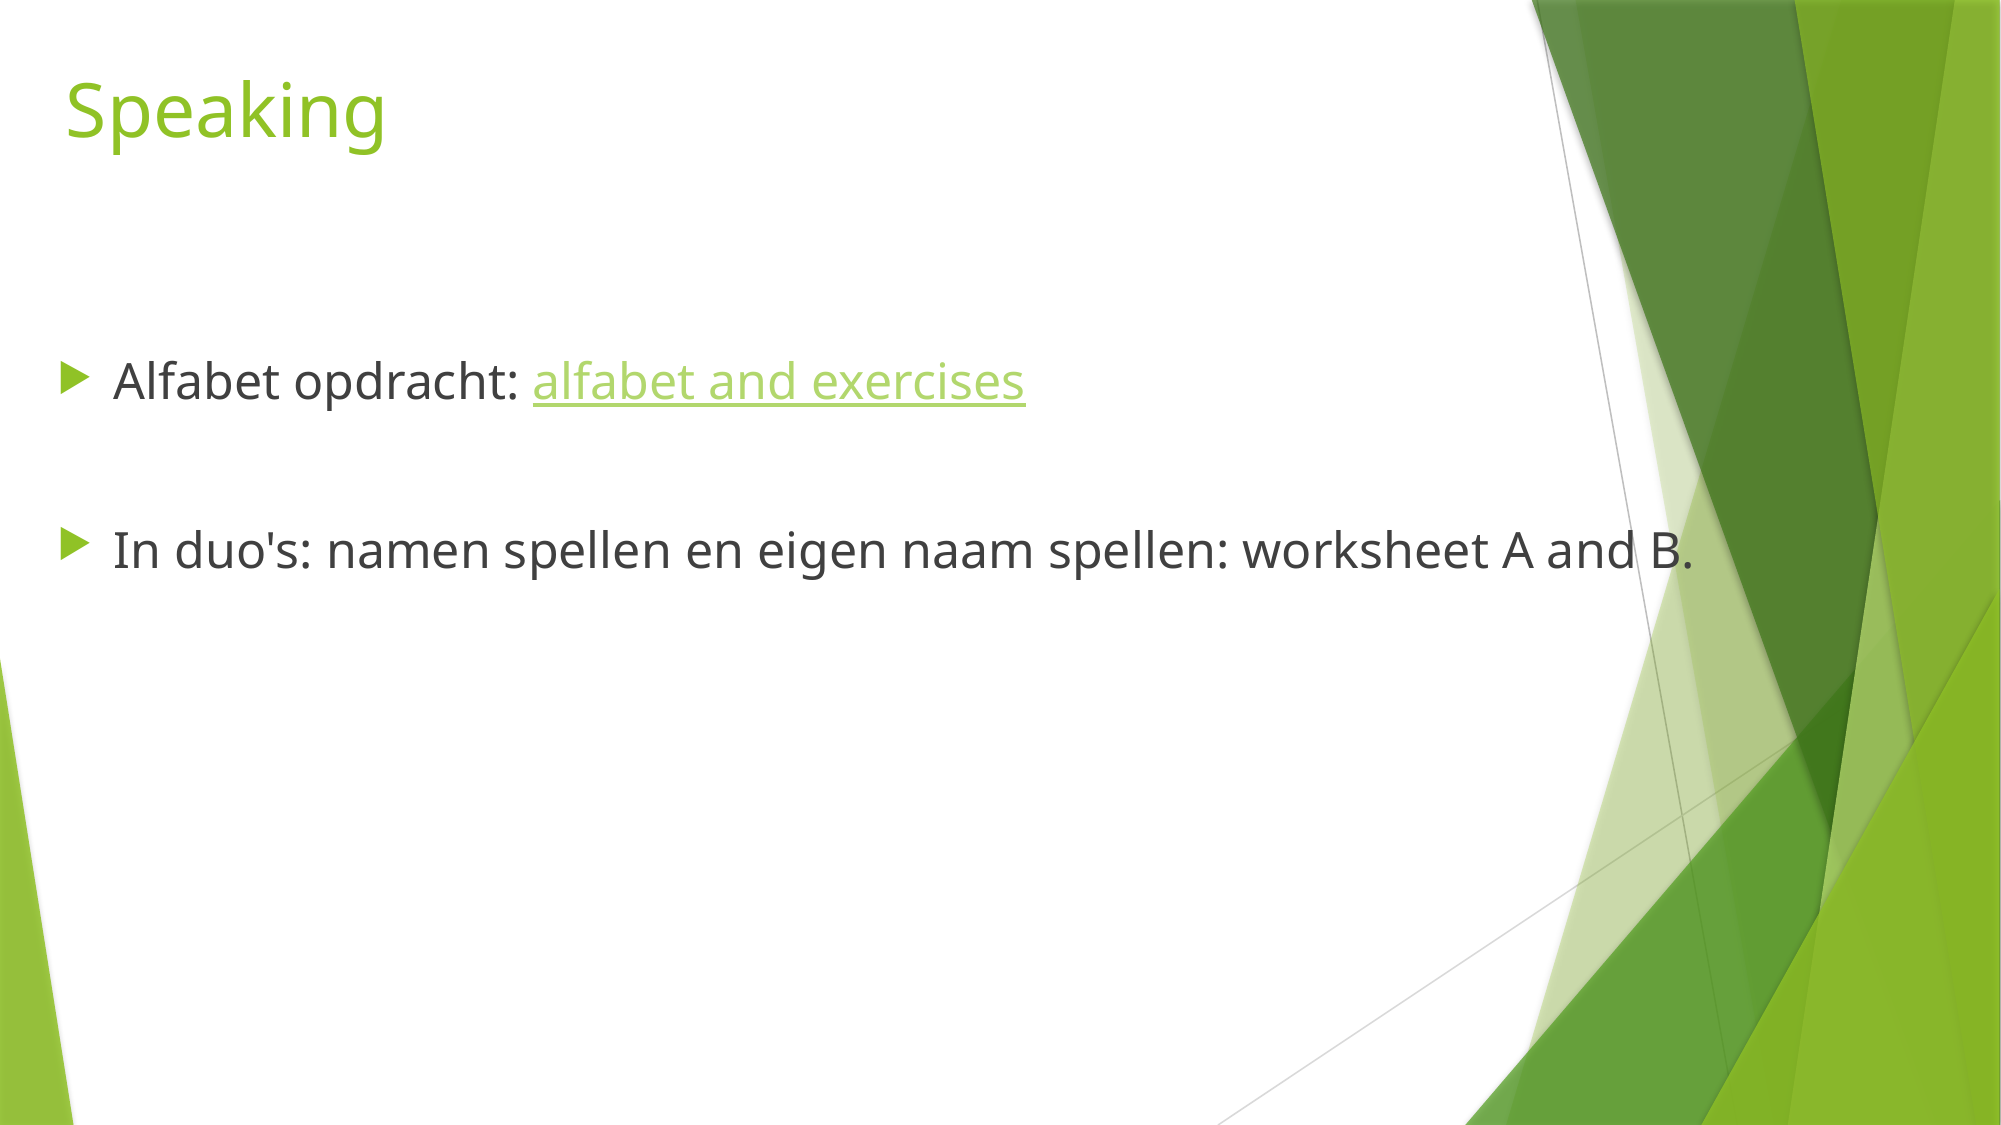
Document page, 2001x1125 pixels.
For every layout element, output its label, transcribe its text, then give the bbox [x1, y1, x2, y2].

title Speaking [50, 54, 1522, 179]
list Alfabet opdracht: alfabet and exercises In duo's: namen spellen en eigen naam spellen: worksheet A and B. [42, 179, 1793, 1086]
